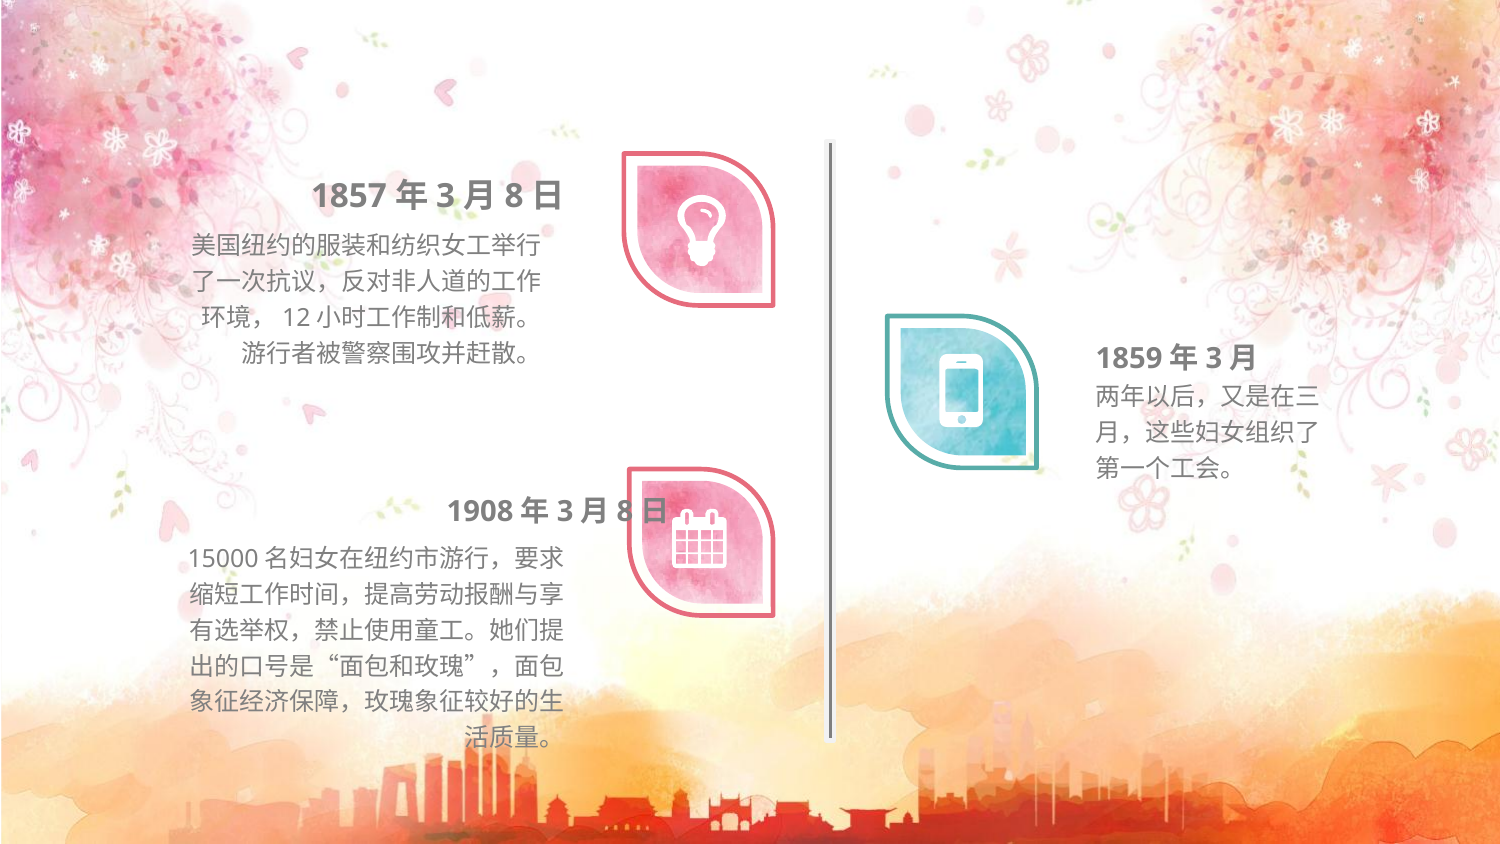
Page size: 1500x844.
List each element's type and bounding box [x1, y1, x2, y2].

picture [1, 0, 1500, 844]
text_box [170, 153, 774, 377]
text_box [824, 139, 836, 743]
text_box [886, 315, 1361, 482]
text_box [170, 468, 774, 616]
